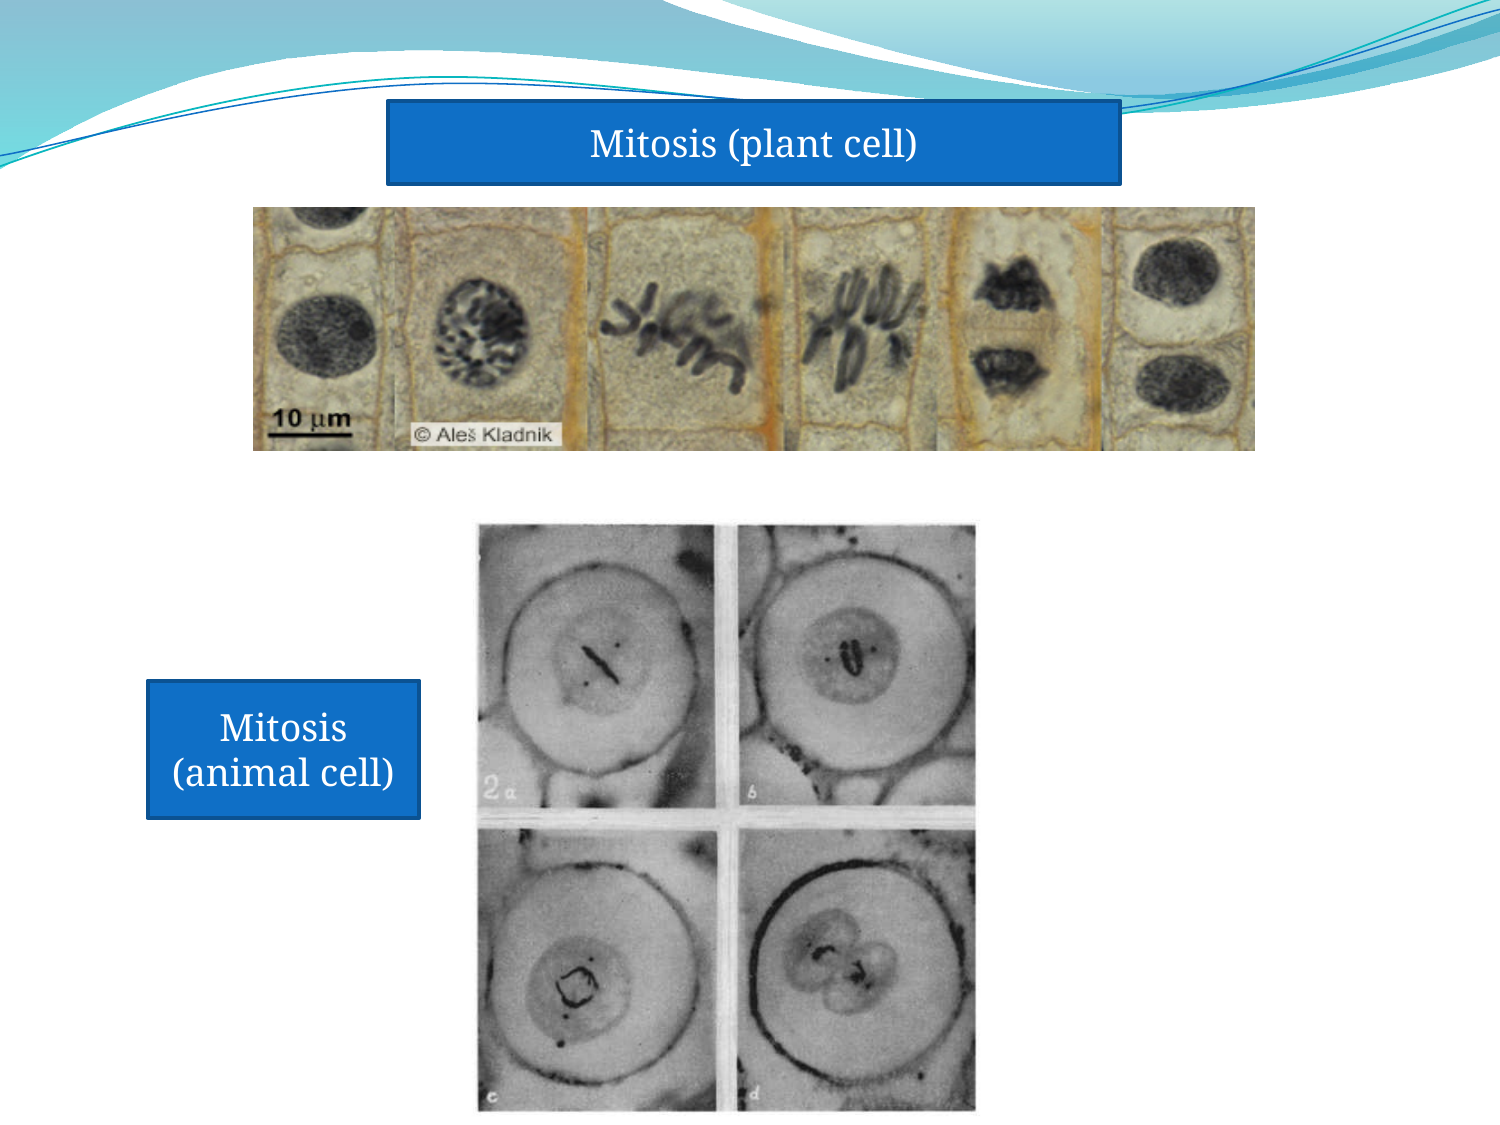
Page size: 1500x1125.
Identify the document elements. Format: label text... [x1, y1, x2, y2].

text_box Mitosis (plant cell) [386, 99, 1122, 186]
picture [253, 207, 1255, 451]
picture [462, 510, 989, 1125]
text_box Mitosis (animal cell) [146, 679, 421, 820]
